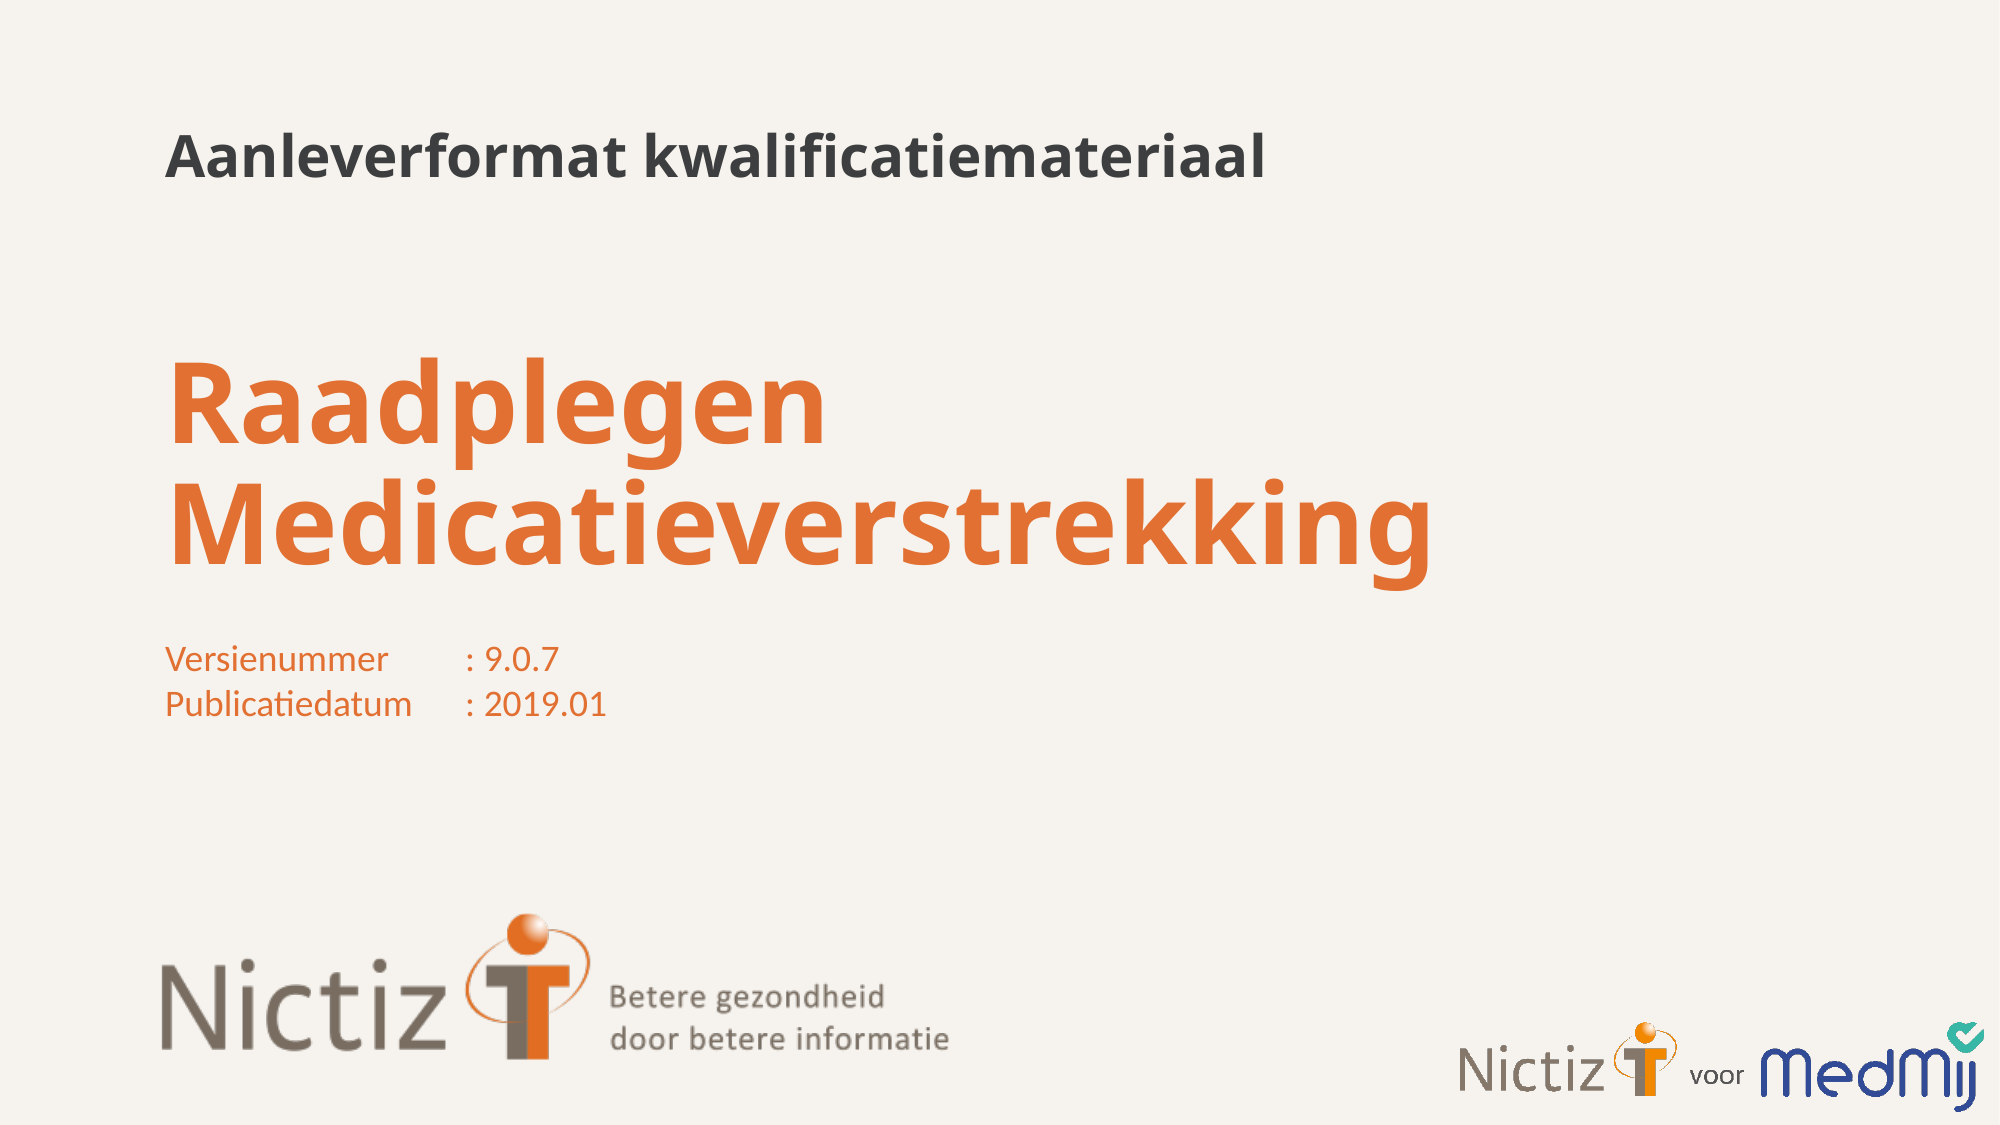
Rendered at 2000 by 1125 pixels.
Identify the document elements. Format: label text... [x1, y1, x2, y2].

subtitle Aanleverformat kwalificatiemateriaal [150, 94, 1699, 236]
text_box Versienummer : 9.0.7 Publicatiedatum : 2019.01 [150, 626, 782, 732]
title Raadplegen Medicatieverstrekking [150, 338, 1926, 627]
picture [1457, 1019, 1988, 1113]
picture [150, 897, 961, 1075]
